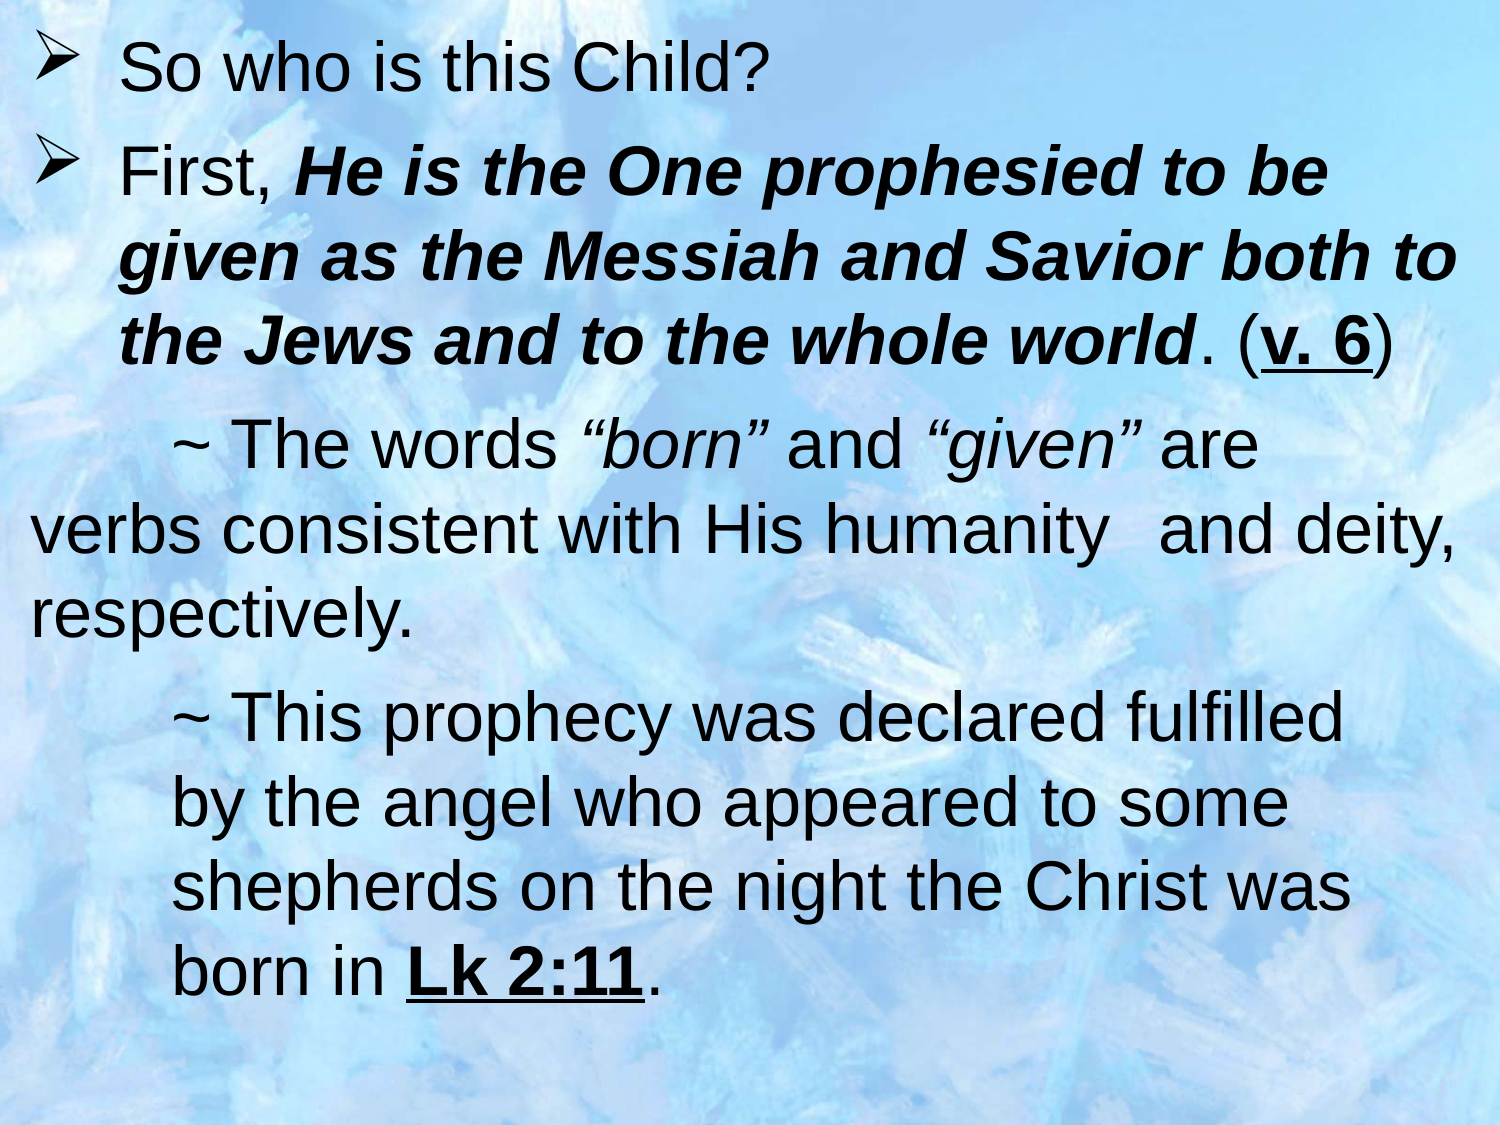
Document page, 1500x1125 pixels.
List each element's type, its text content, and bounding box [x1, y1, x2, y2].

subtitle So who is this Child? First, He is the One prophesied to be given as the Messiah and Savior both to the Jews and to the whole world. (v. 6) ~ The words “born” and “given” are verbs consistent with His humanity and deity, respectively. ~ This prophecy was declared fulfilled by the angel who appeared to some shepherds on the night the Christ was born in Lk 2:11. [15, 13, 1484, 1110]
picture [0, 0, 1500, 1125]
